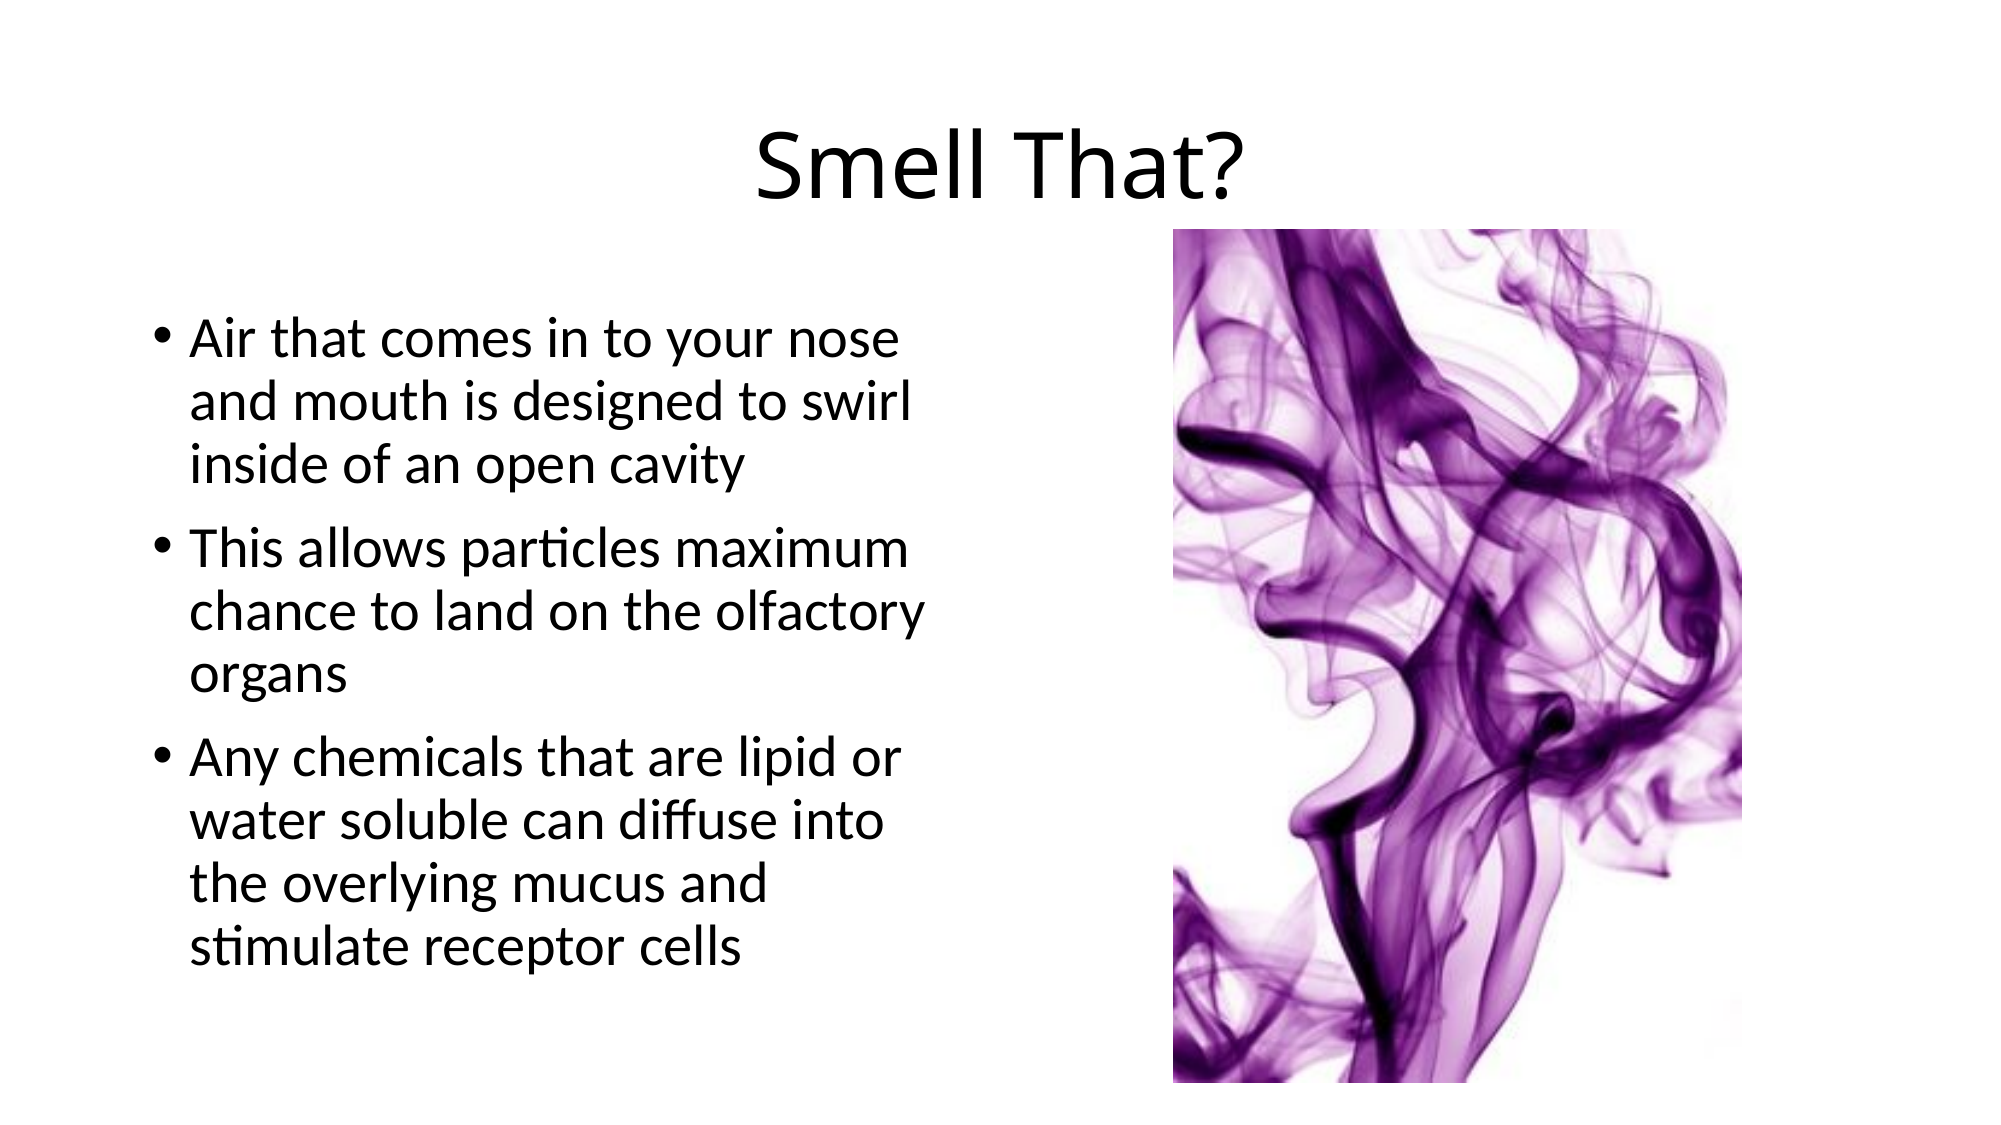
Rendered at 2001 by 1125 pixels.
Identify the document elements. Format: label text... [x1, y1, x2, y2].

title Smell That? [137, 59, 1863, 278]
picture [1173, 229, 1742, 1083]
list Air that comes in to your nose and mouth is designed to swirl inside of an open cavity This allows particles maximum chance to land on the olfactory organs Any chemicals that are lipid or water soluble can diffuse into the overlying mucus and stimulate receptor cells [137, 299, 988, 1014]
